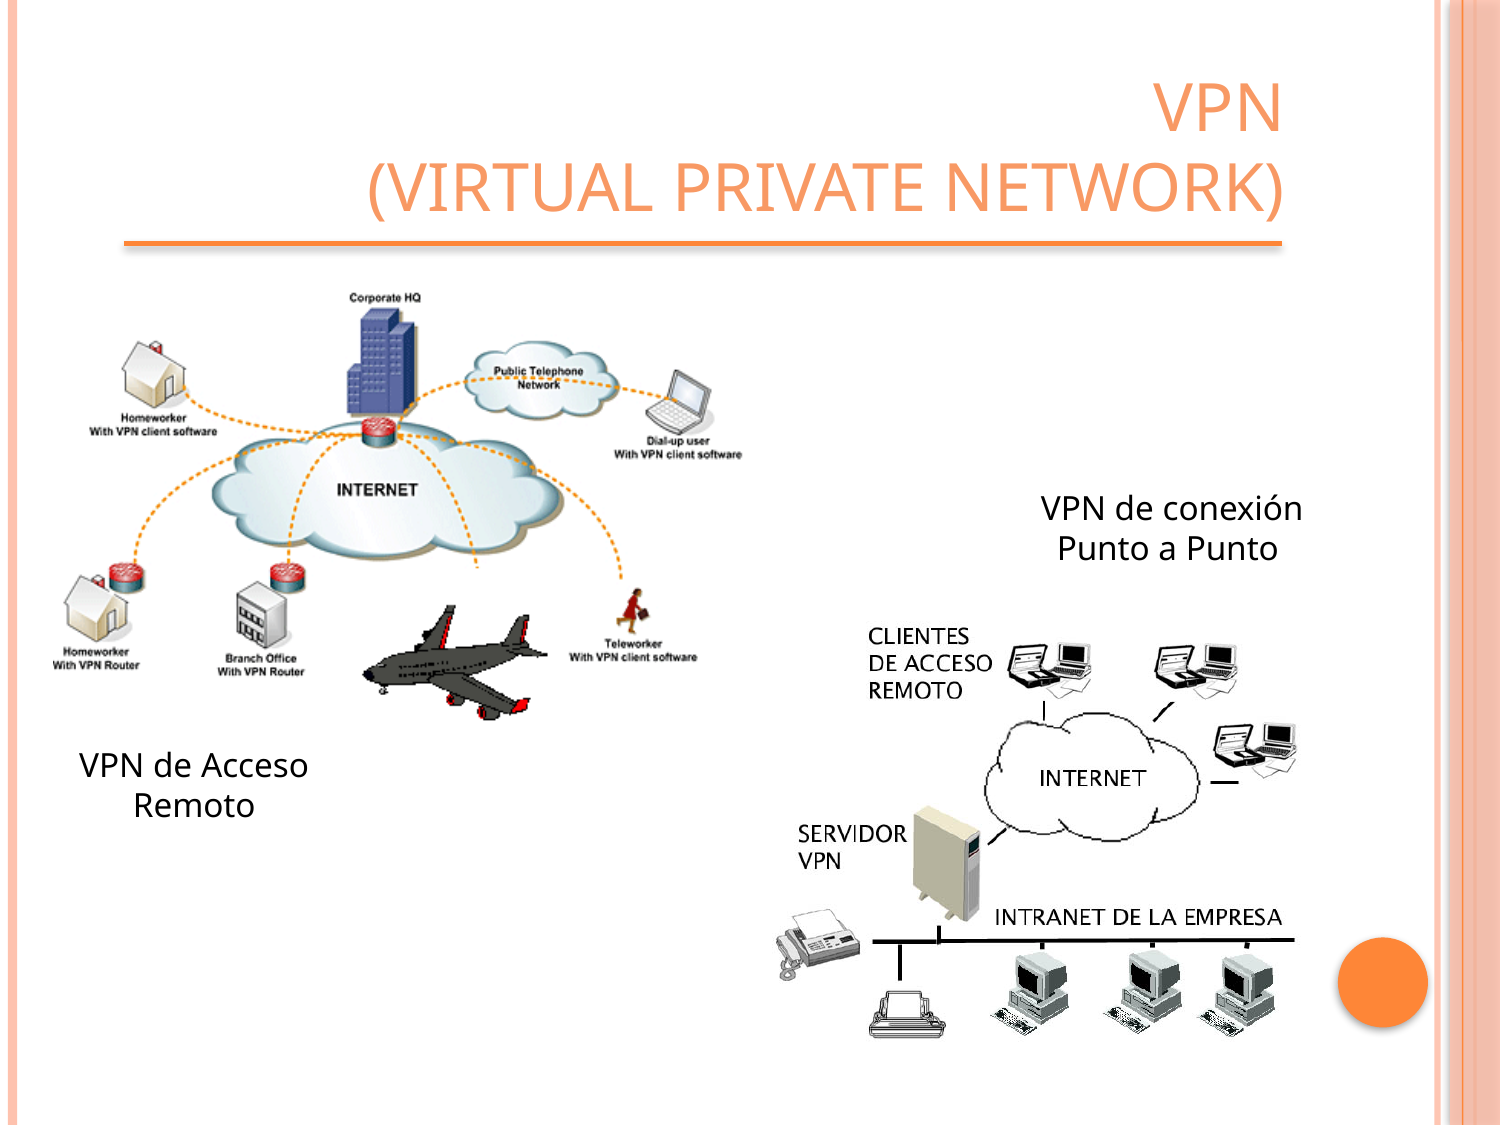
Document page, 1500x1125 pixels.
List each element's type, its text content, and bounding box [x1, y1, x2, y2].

text_box VPN de Acceso Remoto [37, 737, 351, 832]
text_box VPN de conexión Punto a Punto [1015, 479, 1329, 575]
title VPN (VIRTUAL PRIVATE NETWORK) [75, 45, 1300, 233]
picture [52, 290, 1330, 1057]
